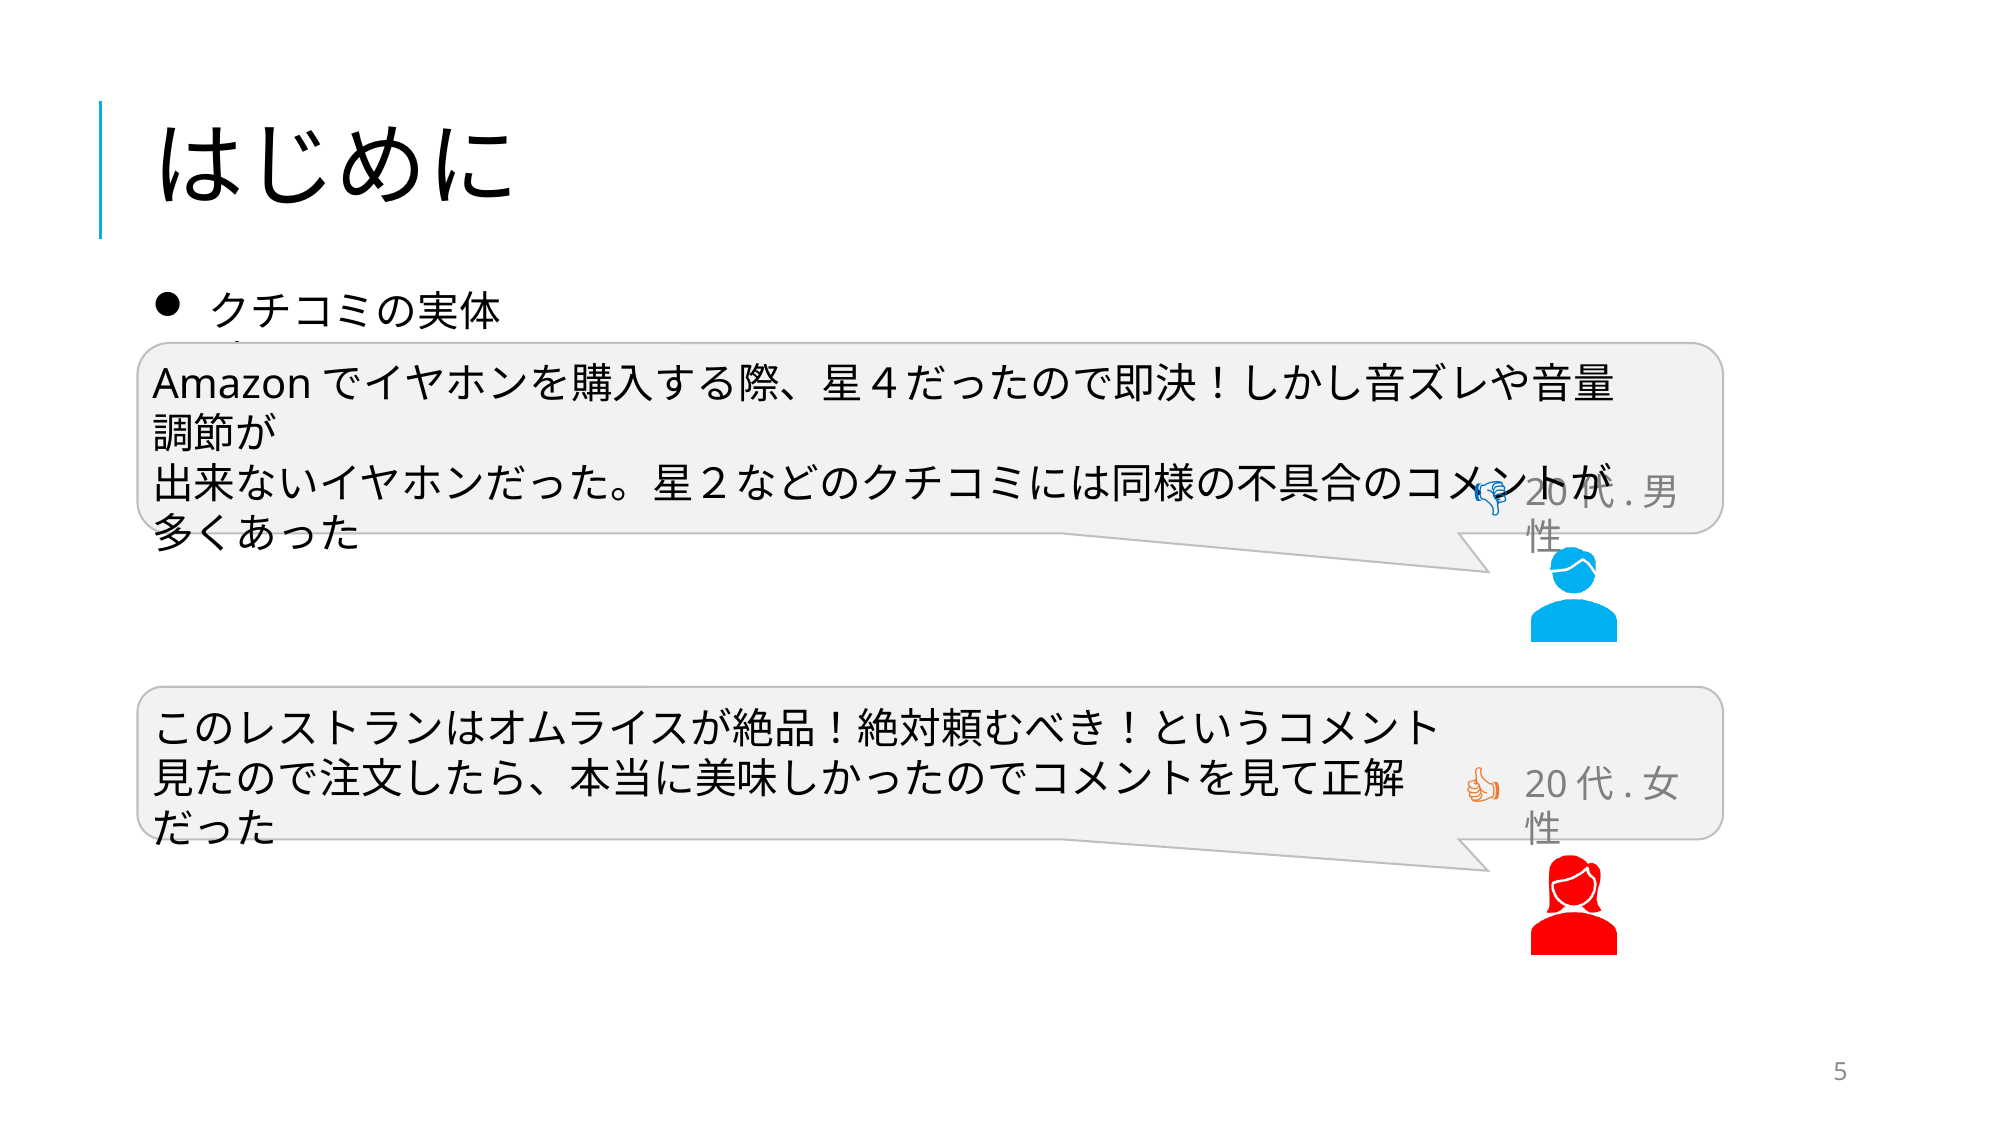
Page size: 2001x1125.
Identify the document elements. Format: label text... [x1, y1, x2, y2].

slide_number 5 [1412, 1042, 1863, 1103]
picture [1509, 845, 1638, 973]
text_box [137, 686, 1724, 840]
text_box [137, 342, 1724, 534]
text_box クチコミの実体験 [137, 277, 552, 342]
title はじめに [137, 59, 1863, 278]
picture [1509, 532, 1638, 661]
